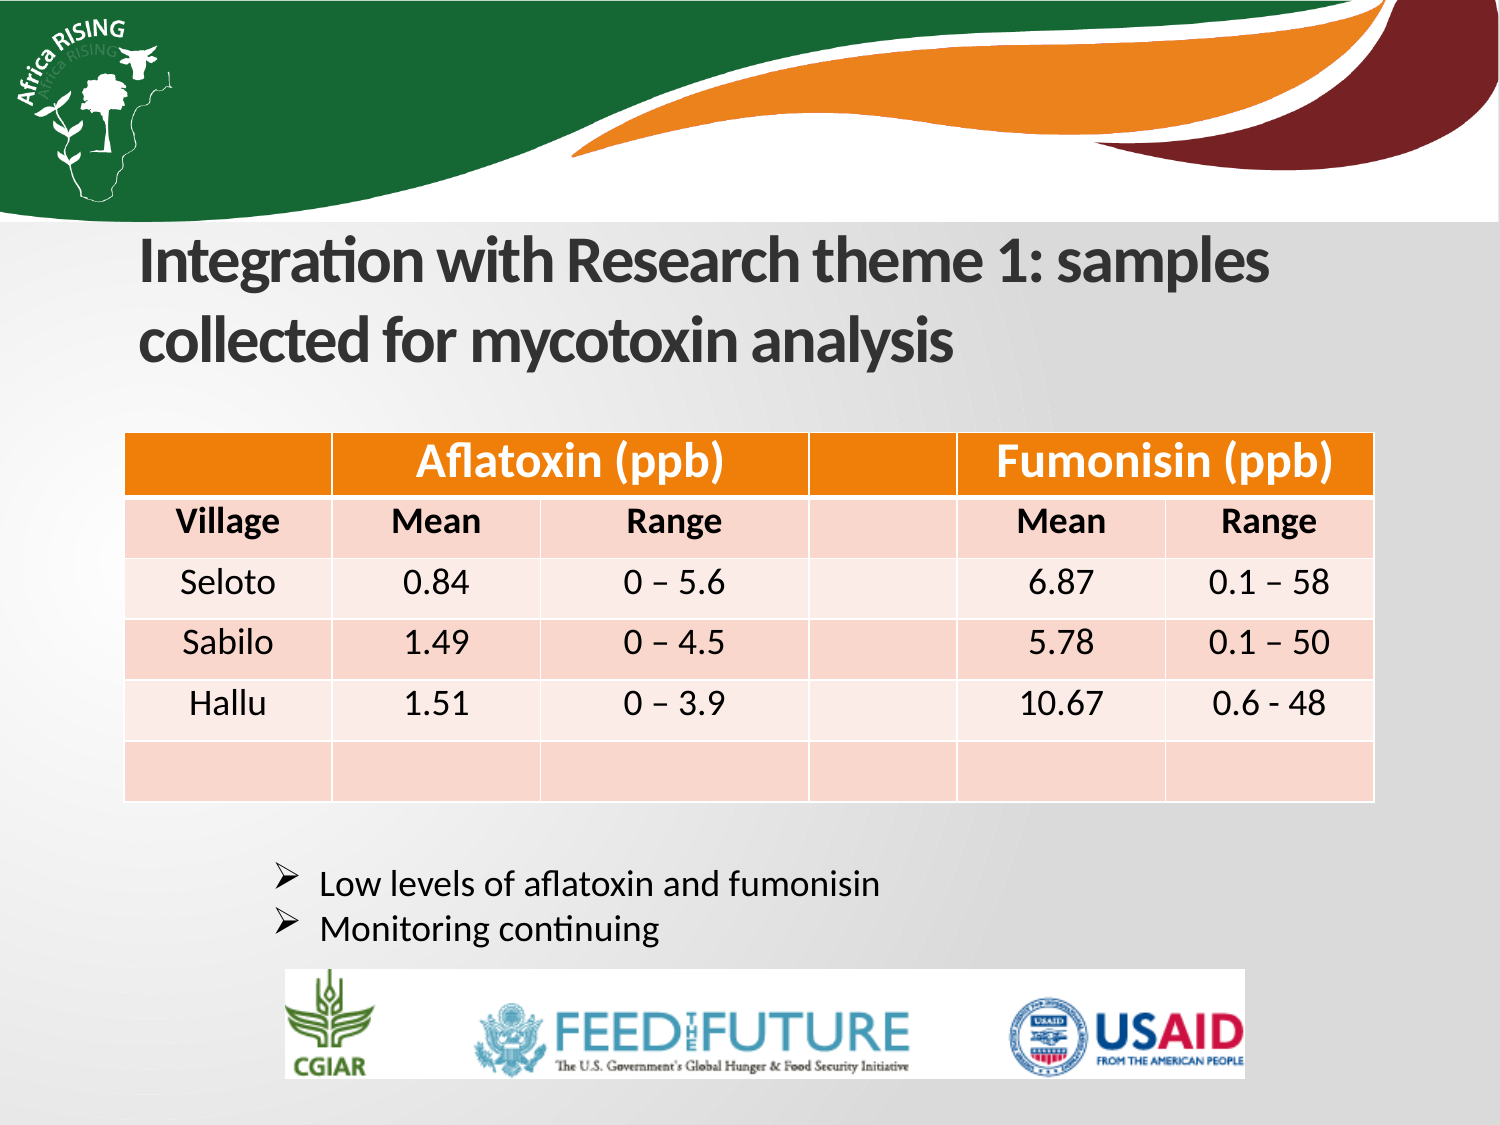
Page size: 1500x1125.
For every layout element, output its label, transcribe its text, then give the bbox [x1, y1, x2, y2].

table_cell 1.49 [333, 620, 540, 679]
table_cell [810, 559, 956, 618]
text_box Low levels of aflatoxin and fumonisin Monitoring continuing [257, 851, 897, 956]
picture [285, 969, 1245, 1079]
table_cell [541, 742, 808, 801]
table_cell 0.84 [333, 559, 540, 618]
table_cell [810, 500, 956, 558]
table_cell 0 – 5.6 [541, 559, 808, 618]
table_cell 1.51 [333, 681, 540, 740]
table_header Fumonisin (ppb) [958, 433, 1373, 495]
table_header Aflatoxin (ppb) [333, 433, 808, 495]
table_cell Range [541, 500, 808, 558]
table_cell Village [125, 500, 331, 558]
table_cell [125, 742, 331, 801]
table_cell Hallu [125, 681, 331, 740]
table_cell Seloto [125, 559, 331, 618]
table_cell [810, 681, 956, 740]
table_cell 5.78 [958, 620, 1165, 679]
text_box Integration with Research theme 1: samples collected for mycotoxin analysis [123, 208, 1474, 338]
table_cell [958, 742, 1165, 801]
table_cell Mean [958, 500, 1165, 558]
table_cell 0.1 – 58 [1166, 559, 1373, 618]
table_cell Sabilo [125, 620, 331, 679]
table_cell Range [1166, 500, 1373, 558]
table_cell 6.87 [958, 559, 1165, 618]
table_header [810, 433, 956, 495]
table_header [125, 433, 331, 495]
table_cell [810, 620, 956, 679]
picture [0, 0, 1499, 222]
table_cell [1166, 742, 1373, 801]
table_cell 10.67 [958, 681, 1165, 740]
table_cell 0 – 3.9 [541, 681, 808, 740]
table_cell Mean [333, 500, 540, 558]
table_cell [333, 742, 540, 801]
table_cell 0.6 - 48 [1166, 681, 1373, 740]
table_cell 0.1 – 50 [1166, 620, 1373, 679]
table_cell [810, 742, 956, 801]
table_cell 0 – 4.5 [541, 620, 808, 679]
